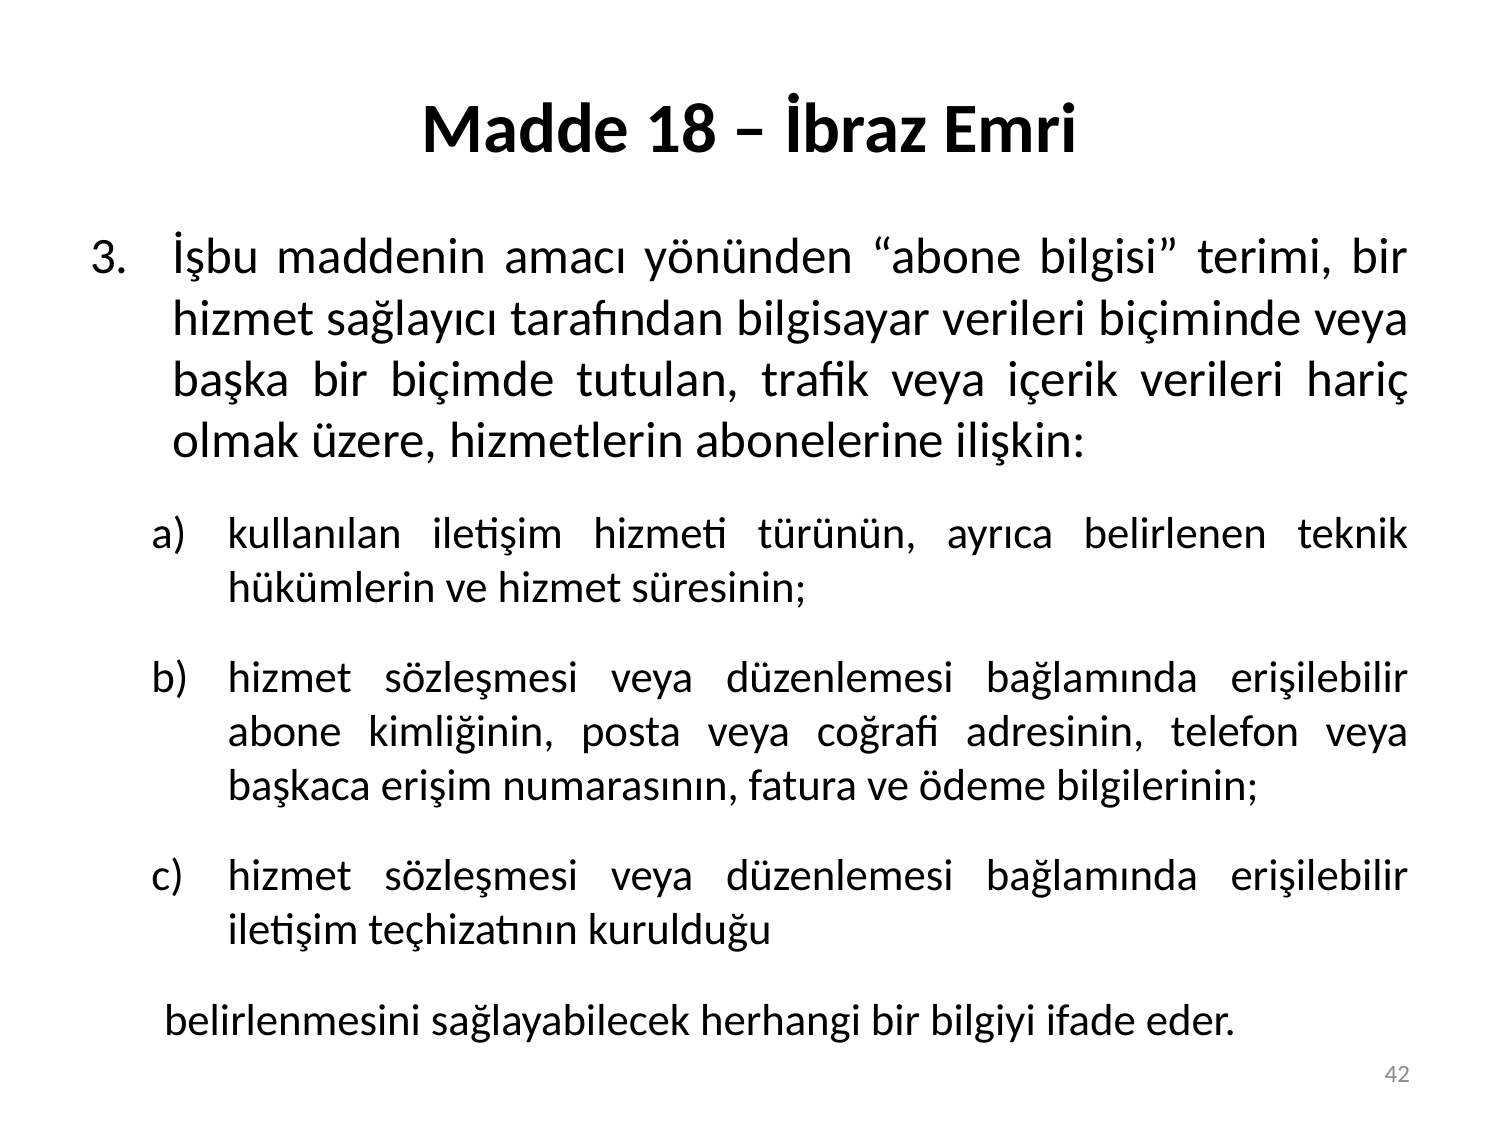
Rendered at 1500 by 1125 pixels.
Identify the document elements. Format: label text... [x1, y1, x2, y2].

list İşbu maddenin amacı yönünden “abone bilgisi” terimi, bir hizmet sağlayıcı tarafından bilgisayar verileri biçiminde veya başka bir biçimde tutulan, trafik veya içerik verileri hariç olmak üzere, hizmetlerin abonelerine ilişkin: kullanılan iletişim hizmeti türünün, ayrıca belirlenen teknik hükümlerin ve hizmet süresinin; hizmet sözleşmesi veya düzenlemesi bağlamında erişilebilir abone kimliğinin, posta veya coğrafi adresinin, telefon veya başkaca erişim numarasının, fatura ve ödeme bilgilerinin; hizmet sözleşmesi veya düzenlemesi bağlamında erişilebilir iletişim teçhizatının kurulduğu belirlenmesini sağlayabilecek herhangi bir bilgiyi ifade eder. [74, 215, 1426, 1056]
title Madde 18 – İbraz Emri [74, 44, 1426, 204]
slide_number 42 [1074, 1042, 1425, 1103]
